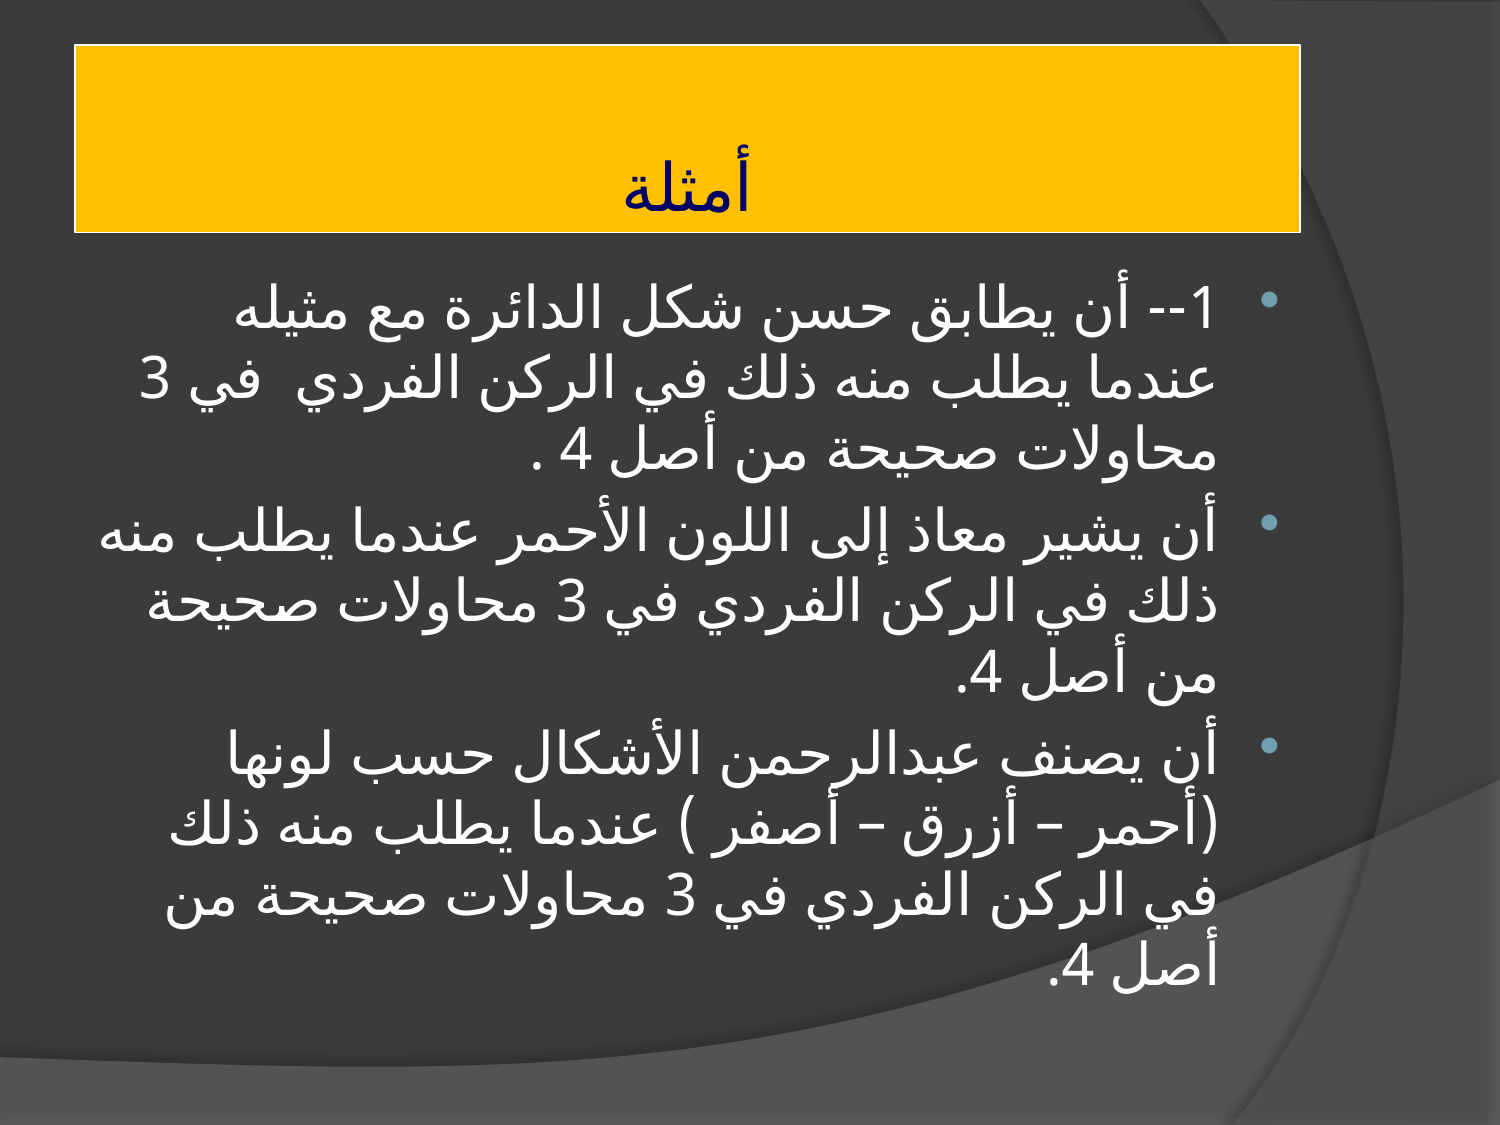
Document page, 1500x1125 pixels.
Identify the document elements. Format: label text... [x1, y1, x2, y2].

title أمثلة [75, 45, 1300, 233]
list 1-- أن يطابق حسن شكل الدائرة مع مثيله عندما يطلب منه ذلك في الركن الفردي في 3 محاولات صحيحة من أصل 4 . أن يشير معاذ إلى اللون الأحمر عندما يطلب منه ذلك في الركن الفردي في 3 محاولات صحيحة من أصل 4. أن يصنف عبدالرحمن الأشكال حسب لونها (أحمر – أزرق – أصفر ) عندما يطلب منه ذلك في الركن الفردي في 3 محاولات صحيحة من أصل 4. [75, 262, 1300, 1005]
